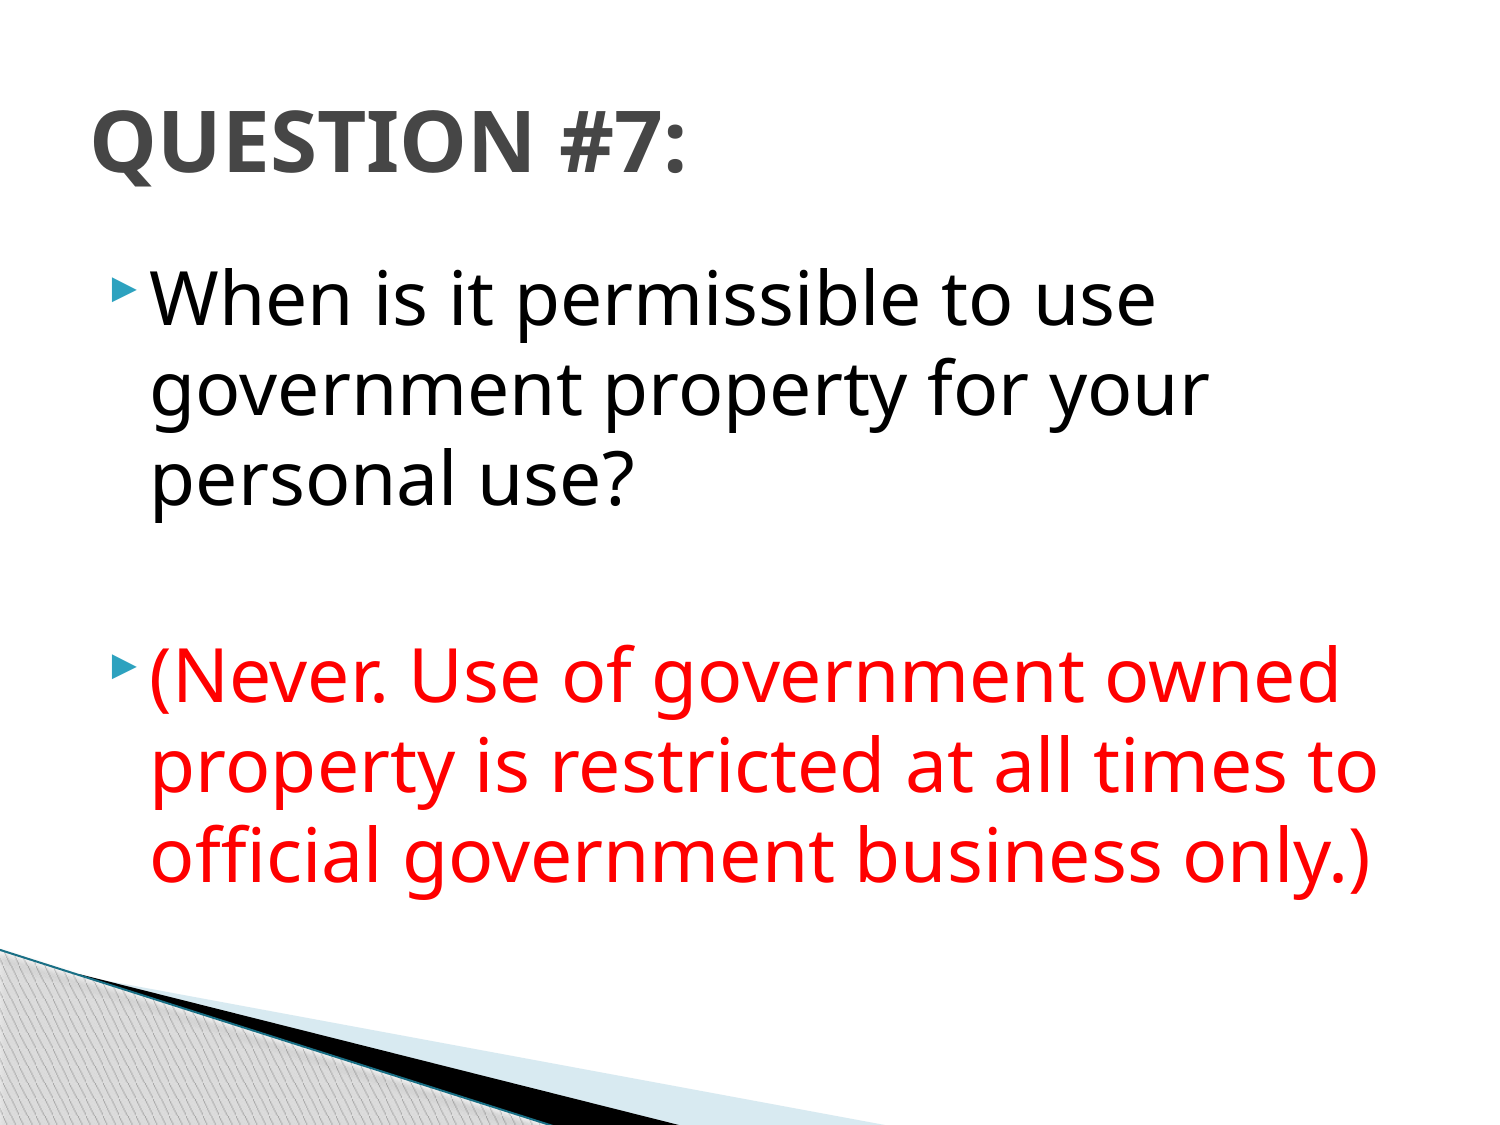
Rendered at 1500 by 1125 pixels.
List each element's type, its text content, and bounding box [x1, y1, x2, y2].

list When is it permissible to use government property for your personal use? (Never. Use of government owned property is restricted at all times to official government business only.) [75, 243, 1425, 986]
title QUESTION #7: [75, 45, 1425, 233]
